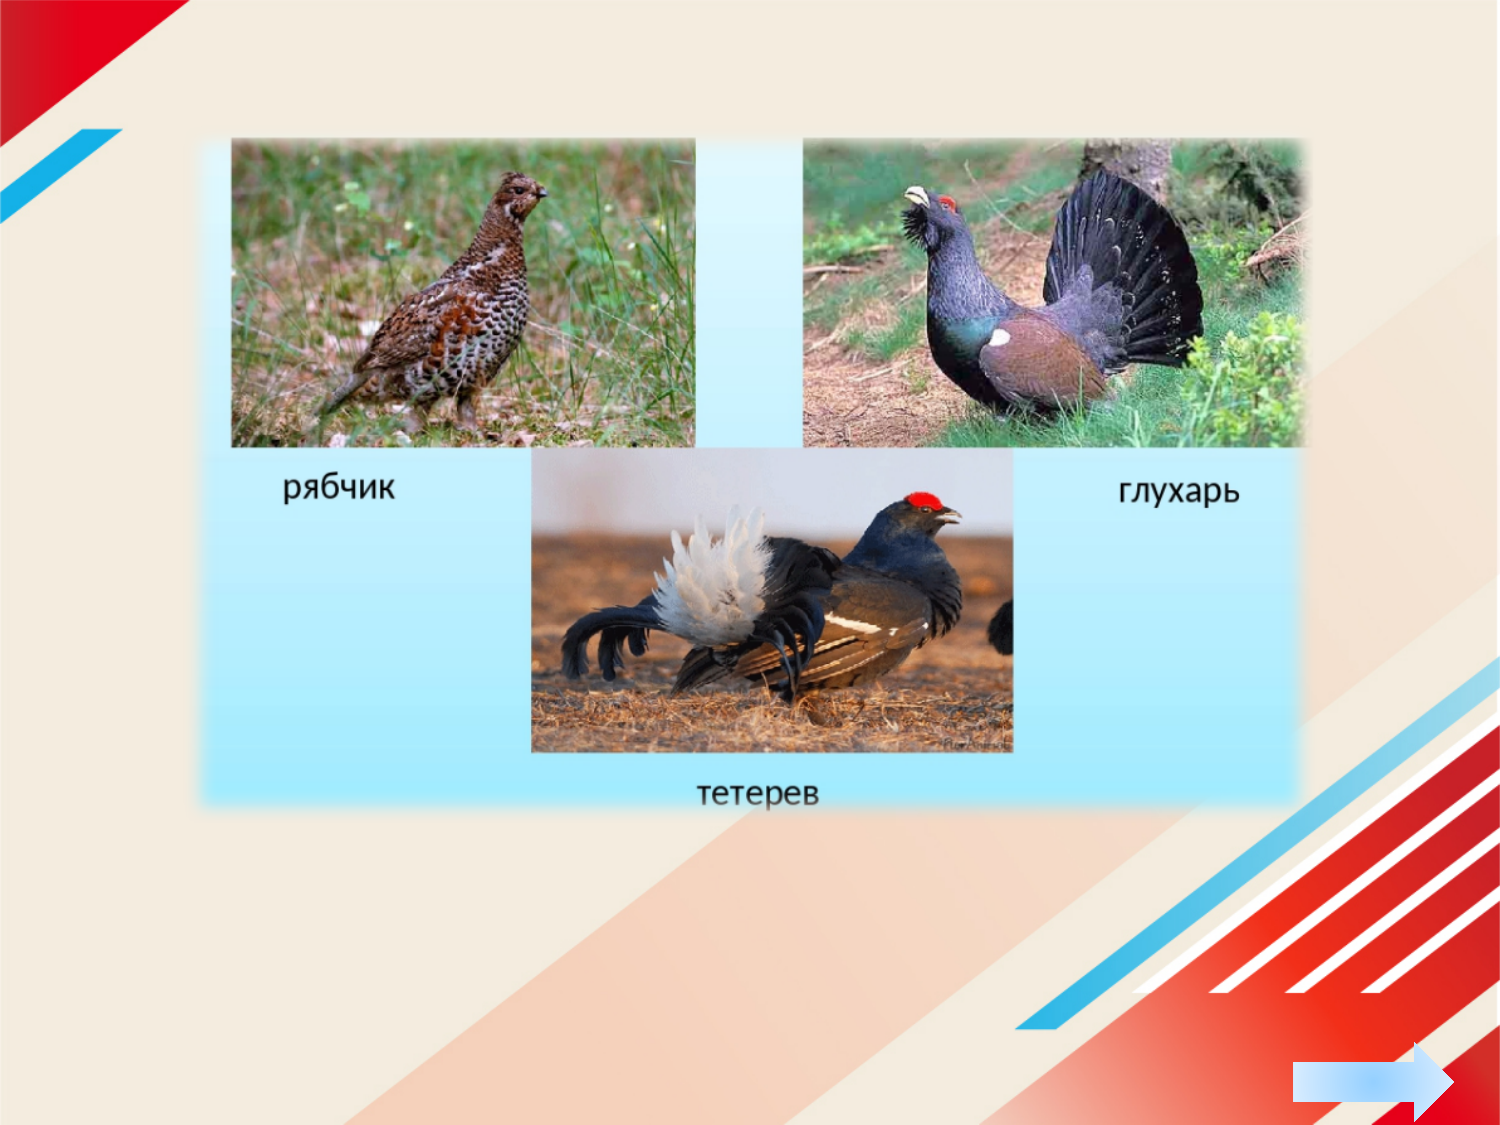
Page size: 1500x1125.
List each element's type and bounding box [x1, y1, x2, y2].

title [75, 45, 1425, 173]
picture [0, 0, 1500, 1125]
